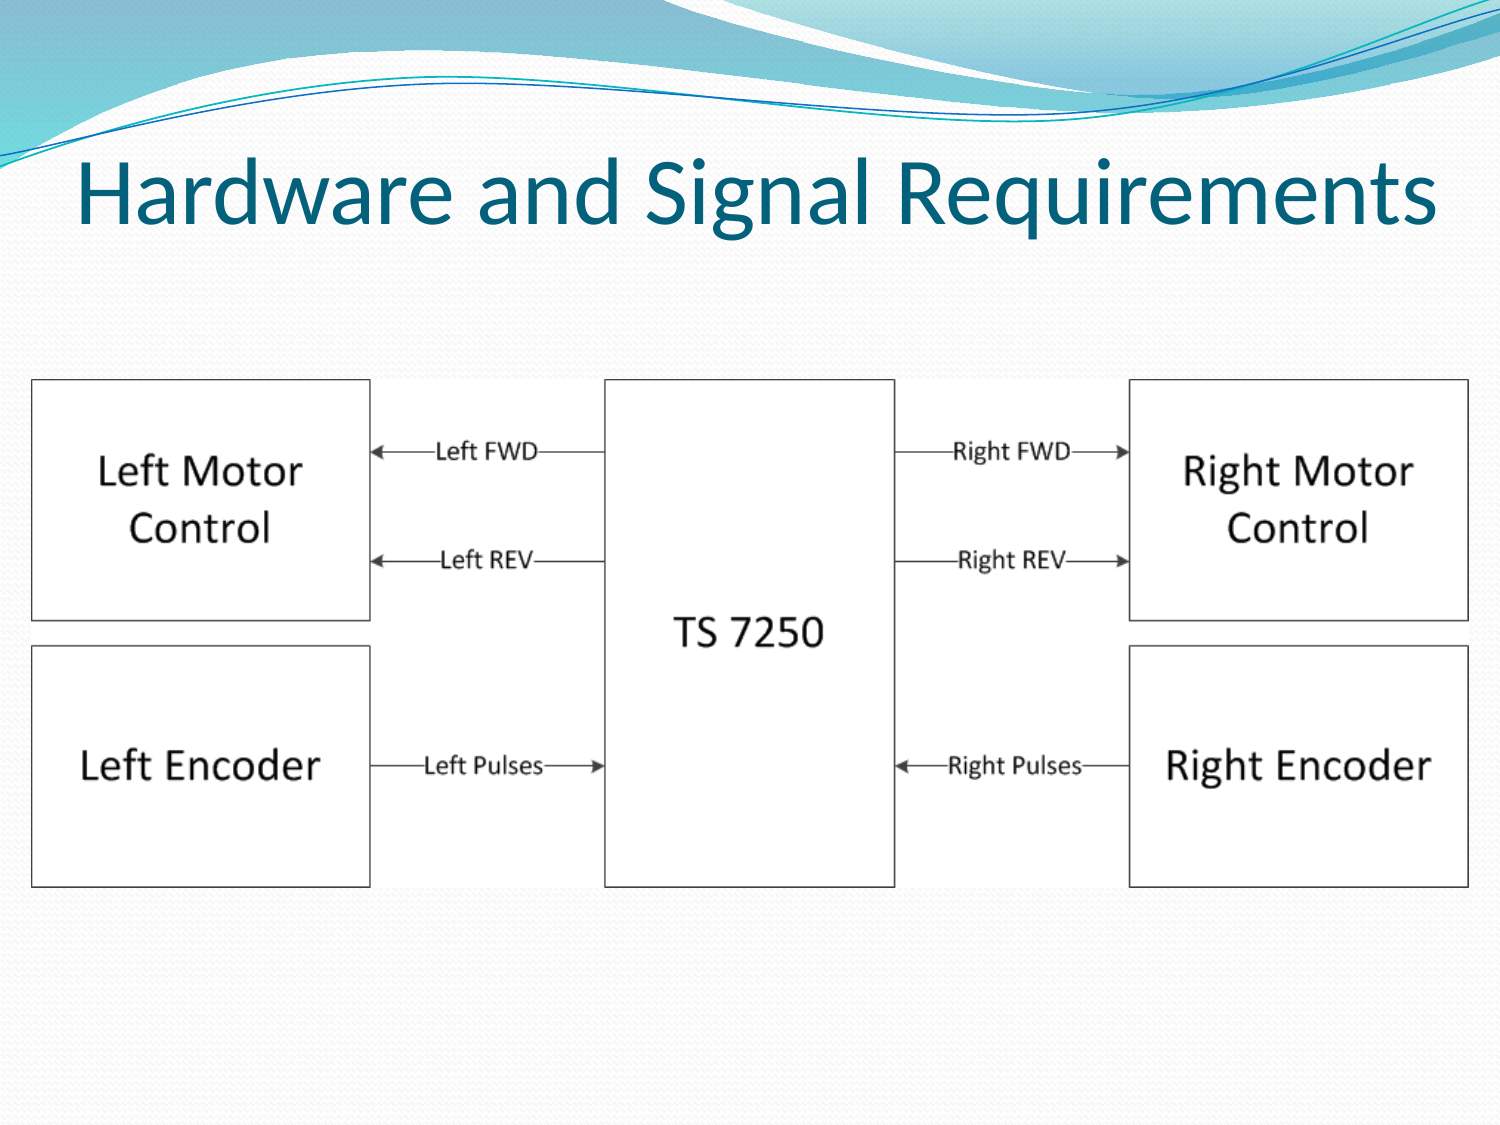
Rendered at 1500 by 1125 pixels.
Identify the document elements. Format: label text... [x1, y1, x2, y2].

title Hardware and Signal Requirements [75, 115, 1469, 250]
picture [30, 378, 1469, 888]
